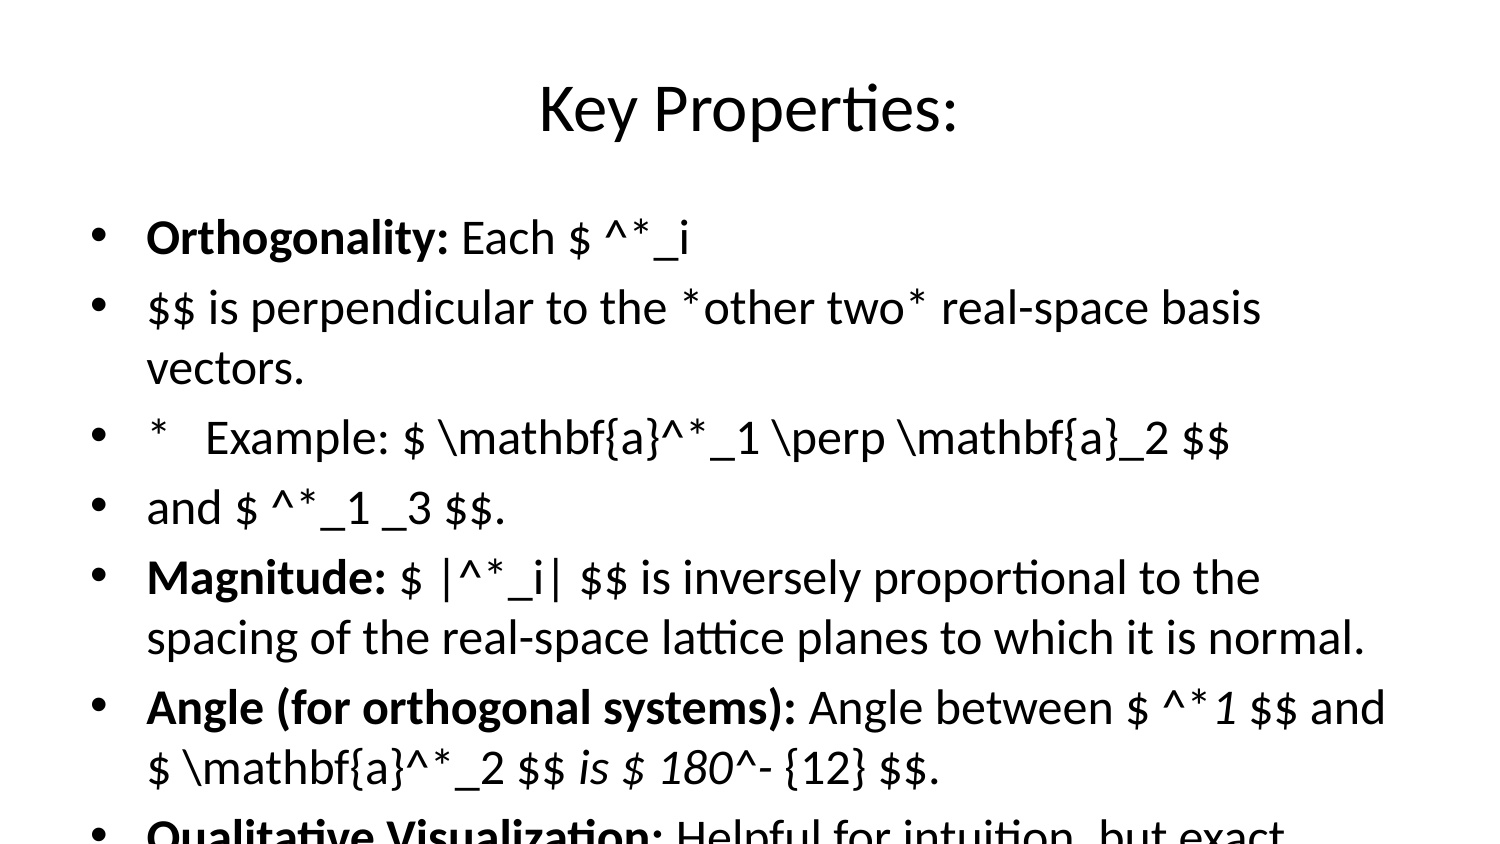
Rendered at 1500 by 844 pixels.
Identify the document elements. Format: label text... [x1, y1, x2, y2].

title Key Properties: [75, 33, 1425, 175]
list Orthogonality: Each $ ^*_i $$ is perpendicular to the *other two* real-space basis vectors. * Example: $ \mathbf{a}^*_1 \perp \mathbf{a}_2 $$ and $ ^*_1 _3 $$. Magnitude: $ |^*_i| $$ is inversely proportional to the spacing of the real-space lattice planes to which it is normal. Angle (for orthogonal systems): Angle between $ ^*1 $$ and $ \mathbf{a}^*_2 $$ is $ 180^- {12} $$. Qualitative Visualization: Helpful for intuition, but exact calculations require the mathematical definitions. [75, 196, 1425, 754]
